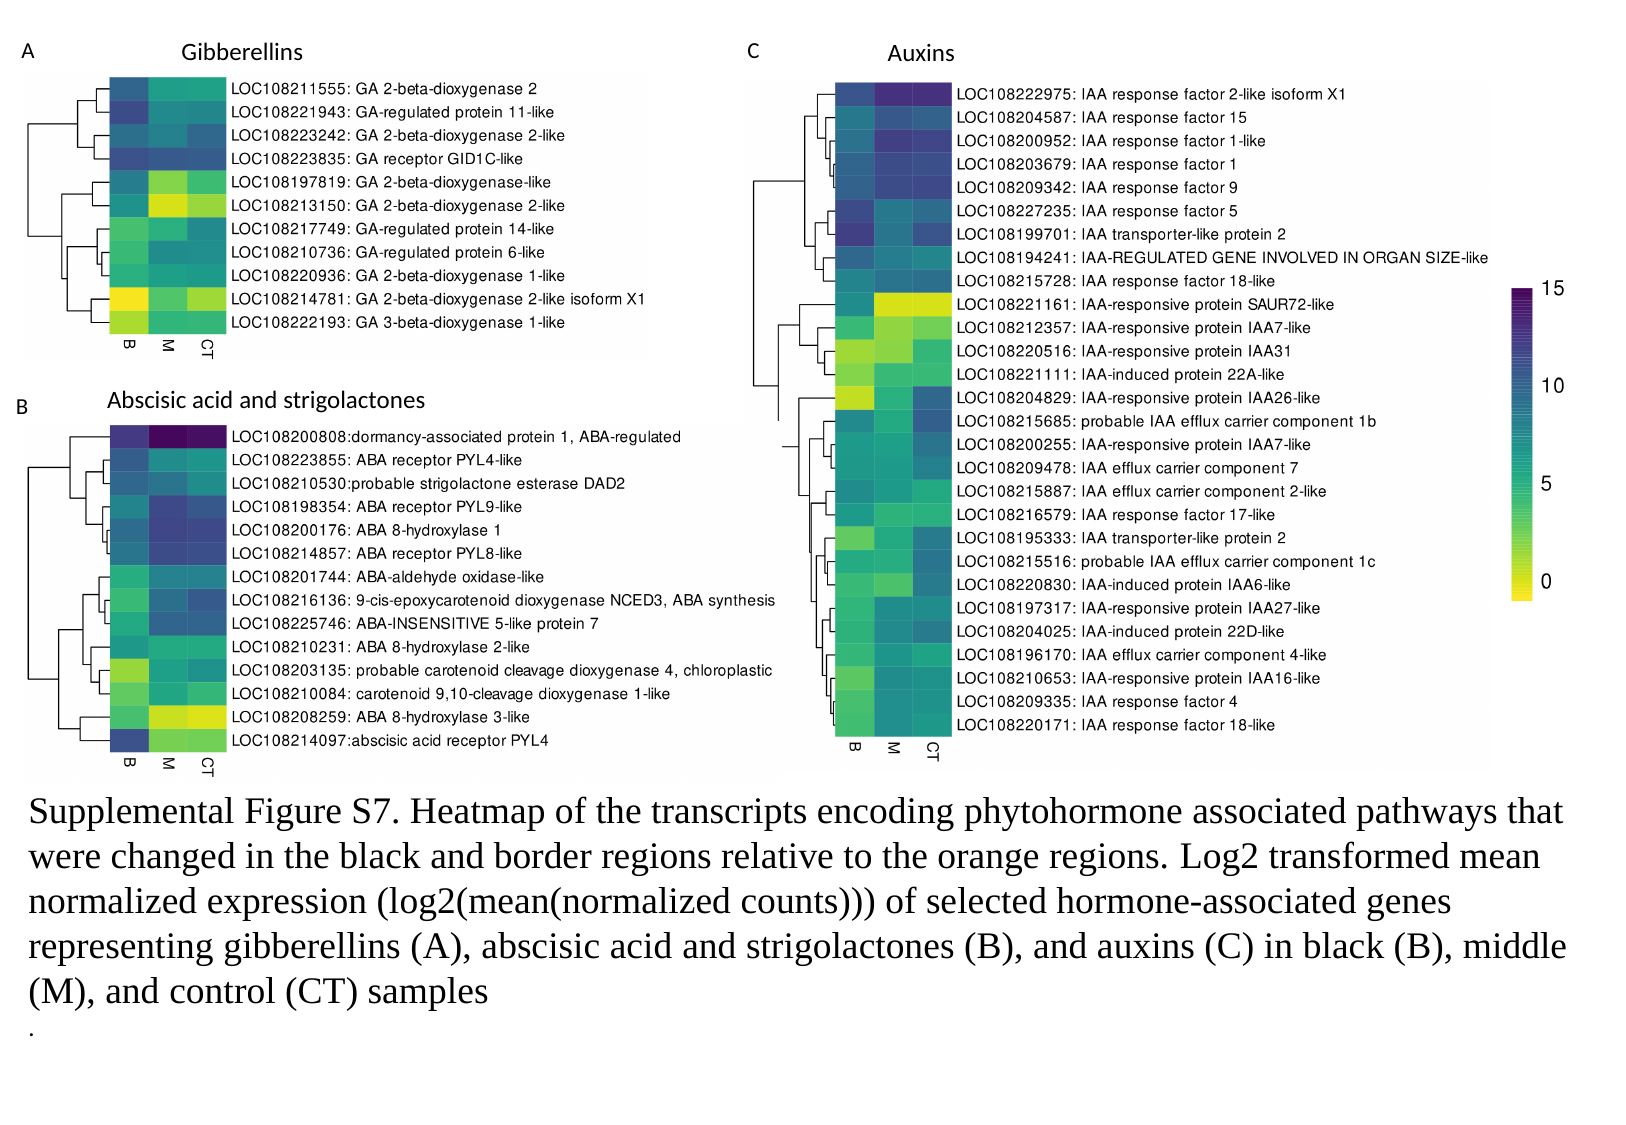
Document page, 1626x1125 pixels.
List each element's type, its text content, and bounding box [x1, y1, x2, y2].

picture [1499, 256, 1570, 629]
text_box Supplemental Figure S7. Heatmap of the transcripts encoding phytohormone associated pathways that were changed in the black and border regions relative to the orange regions. Log2 transformed mean normalized expression (log2(mean(normalized counts))) of selected hormone-associated genes representing gibberellins (A), abscisic acid and strigolactones (B), and auxins (C) in black (B), middle (M), and control (CT) samples . [13, 778, 1589, 1049]
text_box Abscisic acid and strigolactones [92, 375, 442, 421]
text_box Gibberellins [166, 28, 319, 71]
picture [22, 79, 1492, 782]
picture [22, 71, 649, 362]
text_box B [1, 383, 44, 427]
text_box A [6, 28, 50, 71]
text_box C [732, 28, 775, 71]
text_box Auxins [872, 29, 970, 74]
